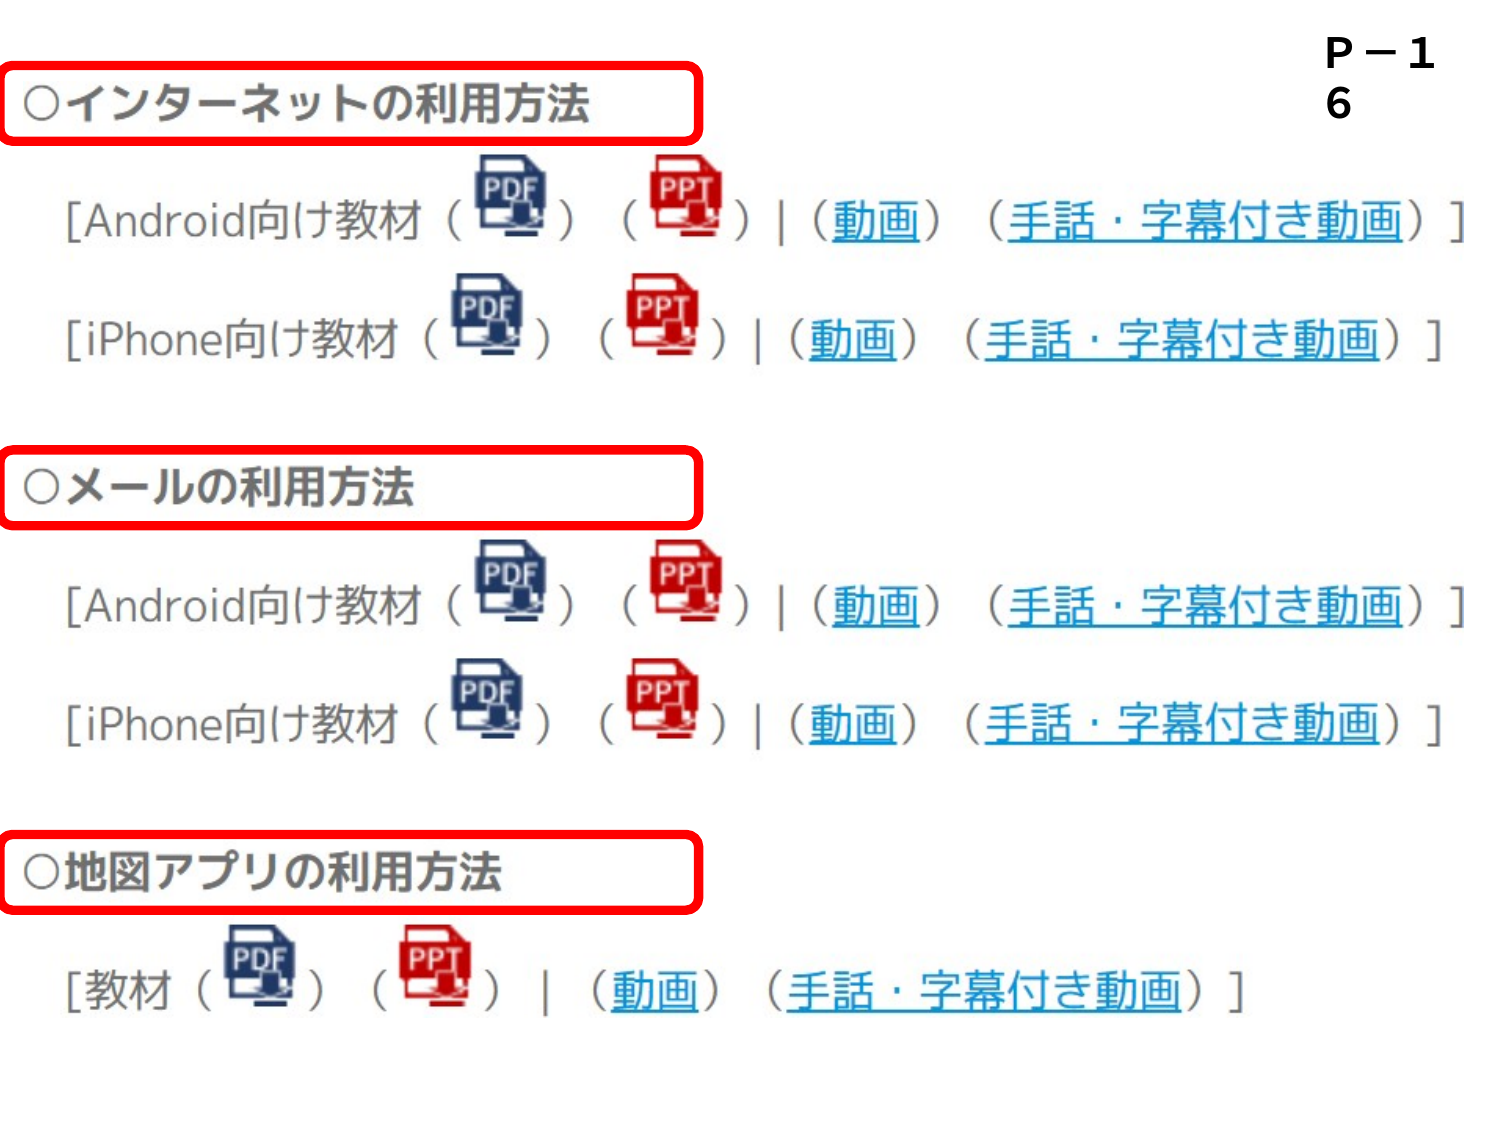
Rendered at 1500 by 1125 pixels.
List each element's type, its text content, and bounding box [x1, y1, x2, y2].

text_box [0, 60, 1465, 1018]
title Ｐ－１６ [1316, 24, 1451, 59]
